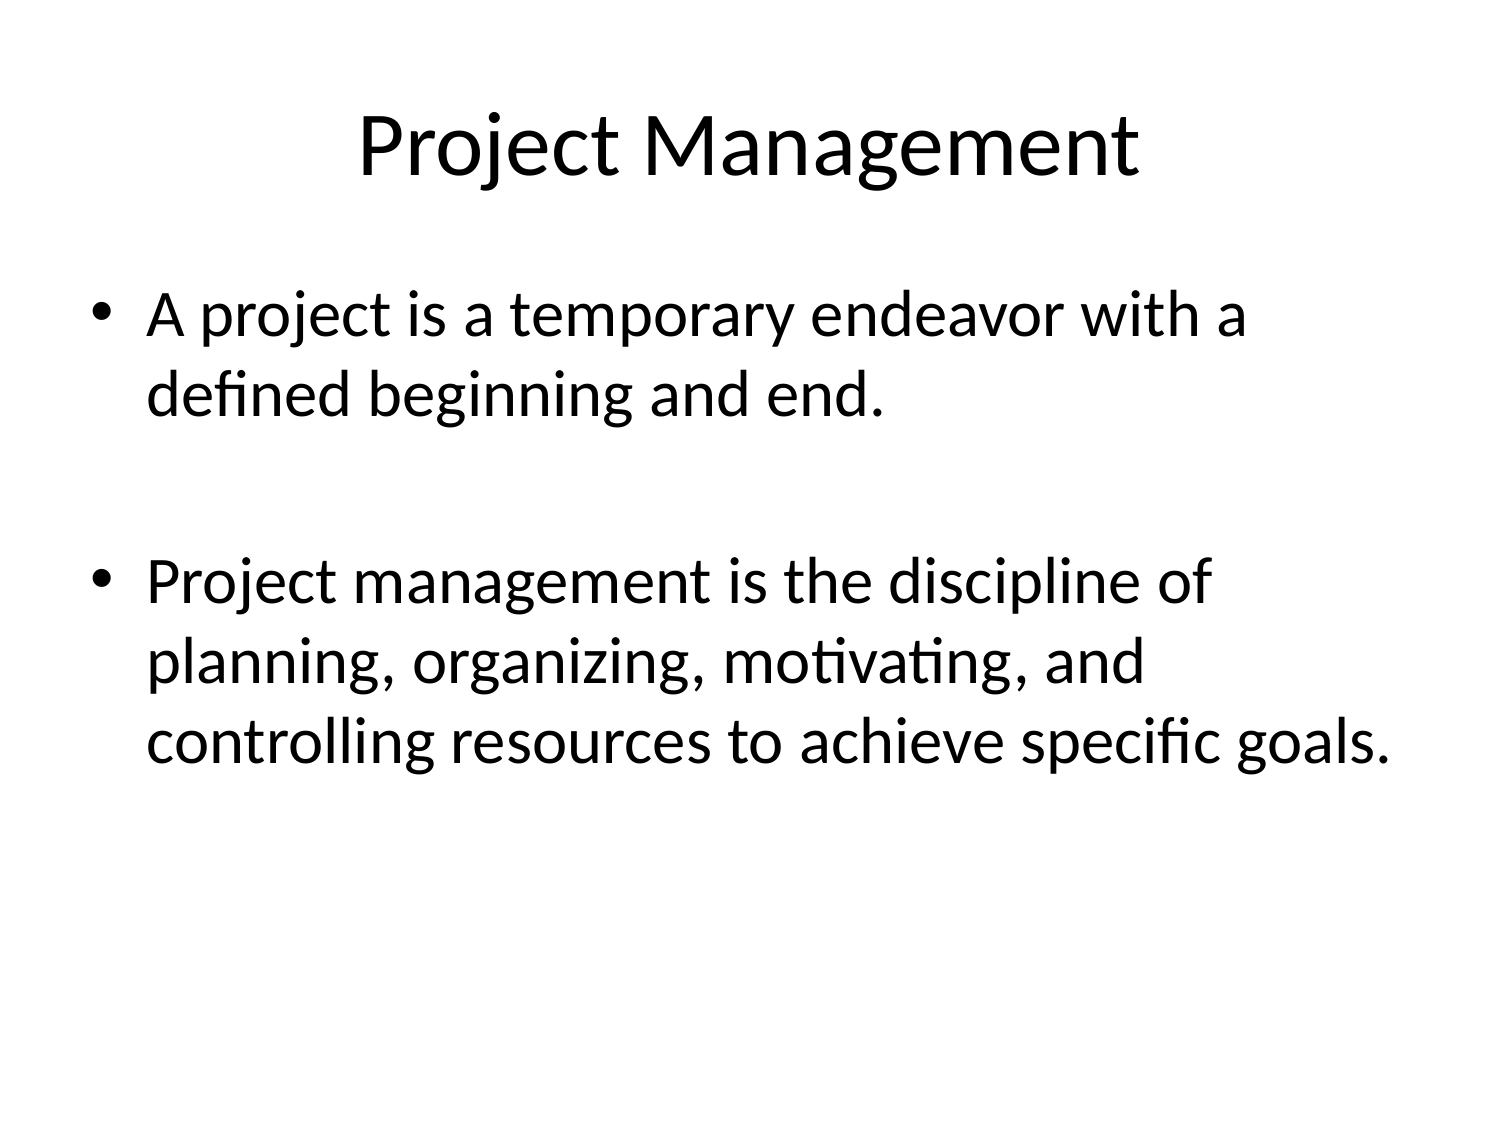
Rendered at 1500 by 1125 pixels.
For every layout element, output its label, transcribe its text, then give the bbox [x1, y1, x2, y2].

list A project is a temporary endeavor with a defined beginning and end. Project management is the discipline of planning, organizing, motivating, and controlling resources to achieve specific goals. [75, 262, 1425, 1005]
title Project Management [75, 45, 1425, 233]
